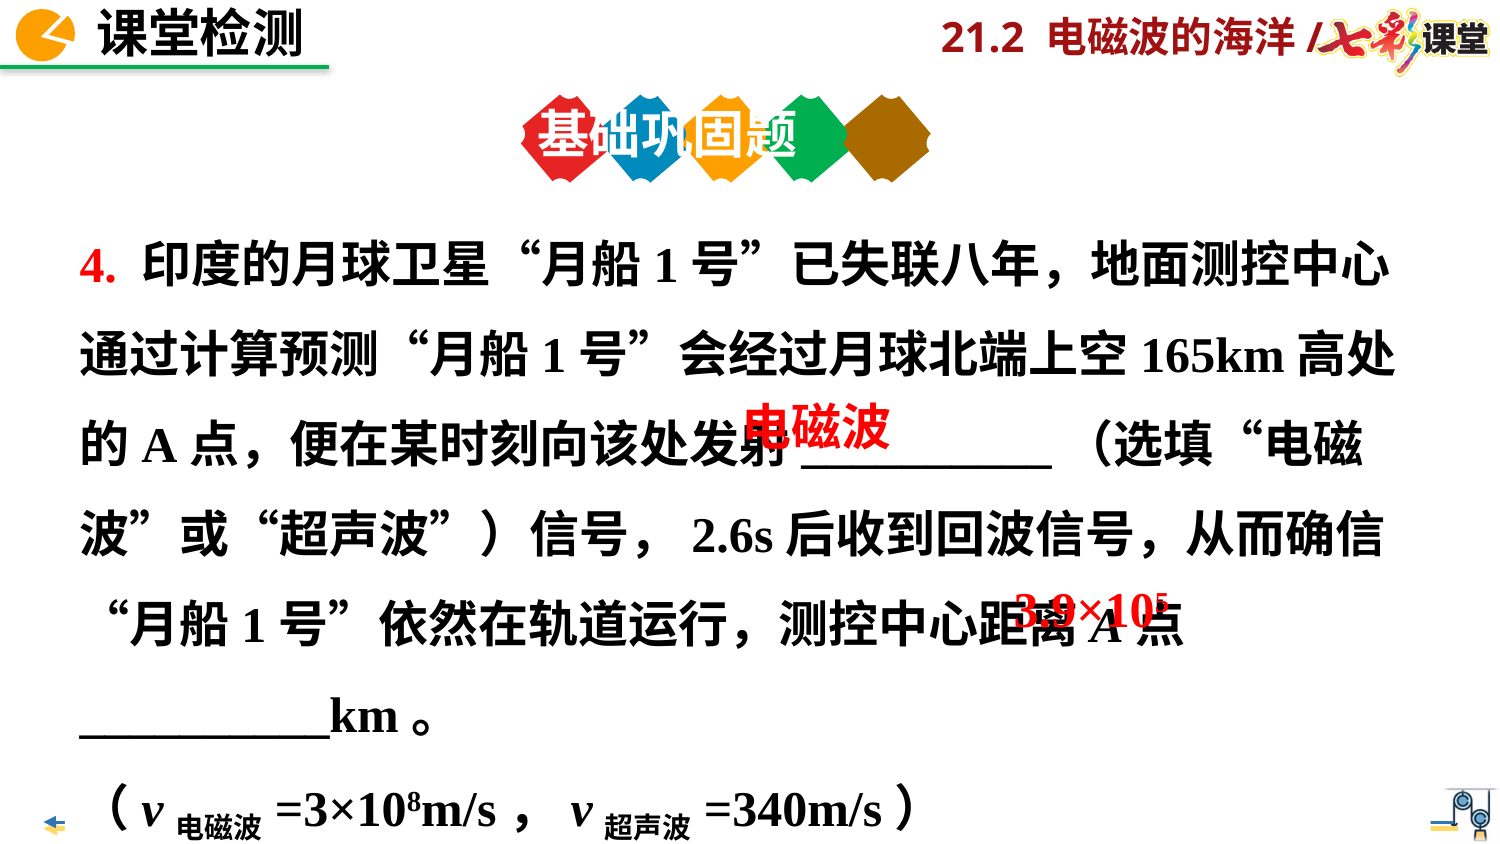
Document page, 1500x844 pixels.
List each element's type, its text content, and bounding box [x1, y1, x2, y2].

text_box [527, 101, 924, 176]
picture [1449, 793, 1493, 836]
text_box 电磁波 [726, 388, 906, 464]
picture [1313, 7, 1492, 77]
text_box 4. 印度的月球卫星“月船1号”已失联八年，地面测控中心通过计算预测“月船1号”会经过月球北端上空165km高处的A点，便在某时刻向该处发射__________（选填“电磁波”或“超声波”）信号，2.6s后收到回波信号，从而确信“月船1号”依然在轨道运行，测控中心距离A点__________km。 （v电磁波=3×108m/s，v超声波=340m/s） [64, 194, 1431, 844]
text_box 3.9×105 [998, 569, 1185, 645]
text_box 基础巩固题 [522, 94, 929, 172]
